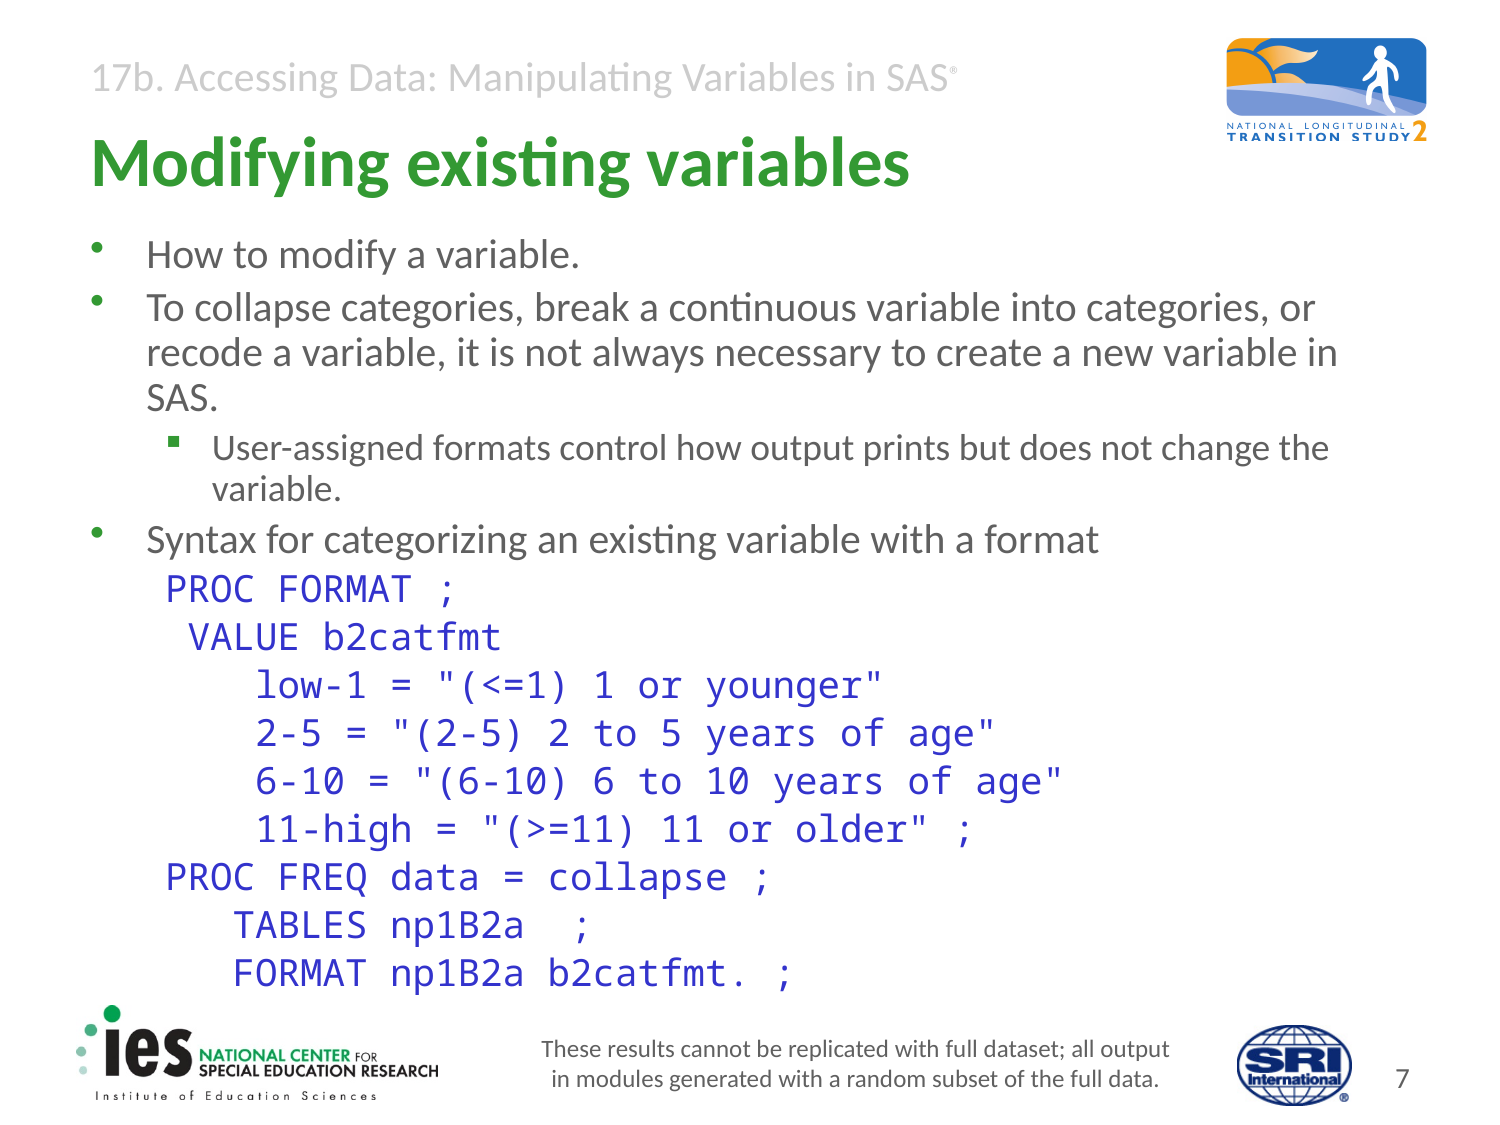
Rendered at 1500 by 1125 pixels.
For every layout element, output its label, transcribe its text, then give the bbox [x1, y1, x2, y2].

picture [1237, 1025, 1352, 1106]
footer These results cannot be replicated with full dataset; all output in modules generated with a random subset of the full data. [437, 1024, 1276, 1104]
list How to modify a variable. To collapse categories, break a continuous variable into categories, or recode a variable, it is not always necessary to create a new variable in SAS. User-assigned formats control how output prints but does not change the variable. Syntax for categorizing an existing variable with a format PROC FORMAT ; VALUE b2catfmt low-1 = "(<=1) 1 or younger" 2-5 = "(2-5) 2 to 5 years of age" 6-10 = "(6-10) 6 to 10 years of age" 11-high = "(>=11) 11 or older" ; PROC FREQ data = collapse ; TABLES np1B2a ; FORMAT np1B2a b2catfmt. ; [74, 224, 1426, 968]
title Modifying existing variables [74, 90, 1426, 224]
picture [76, 1005, 438, 1100]
slide_number 6 [1321, 1051, 1426, 1125]
